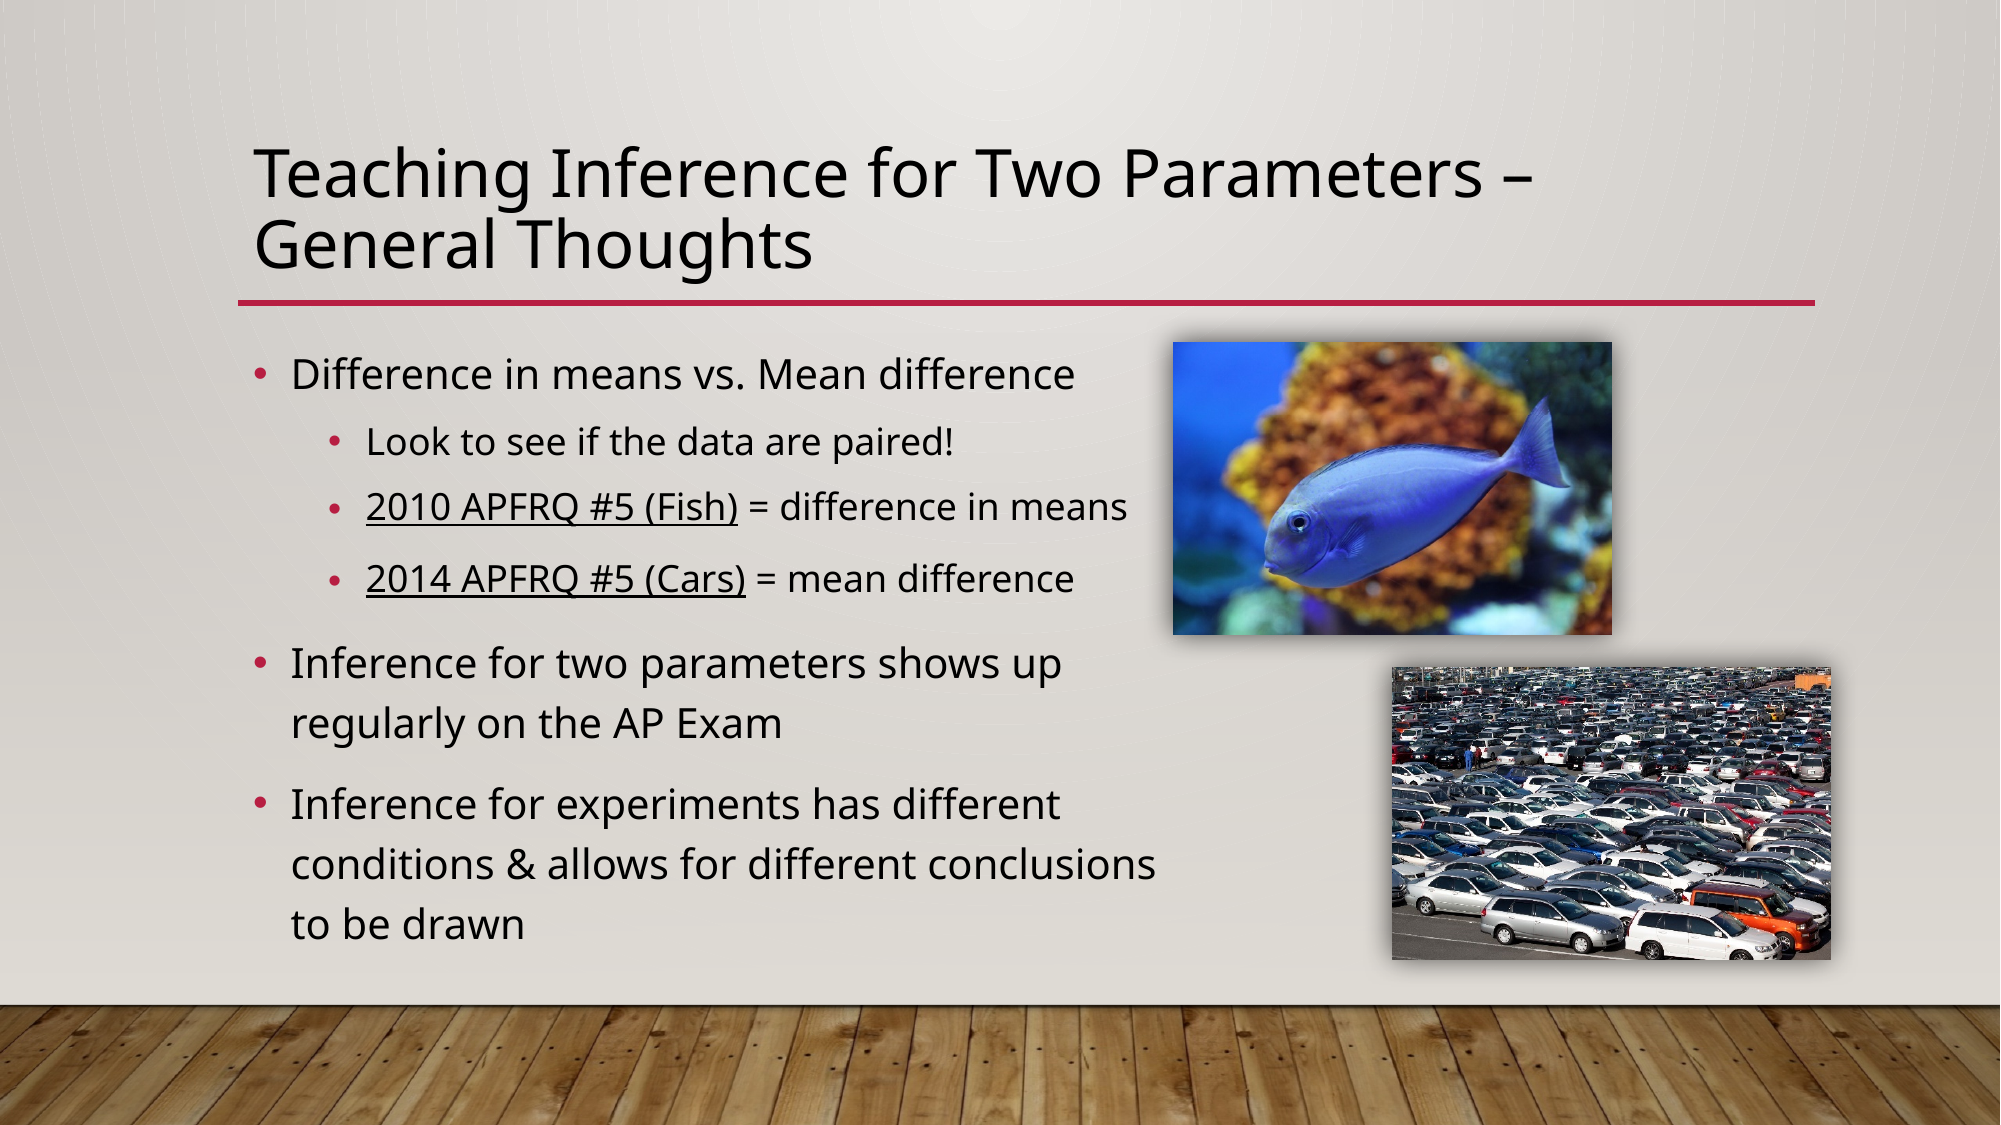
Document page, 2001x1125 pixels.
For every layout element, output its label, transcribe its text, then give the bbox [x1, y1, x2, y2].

picture [1392, 667, 1831, 960]
picture [0, 1005, 2000, 1125]
picture [1173, 342, 1612, 636]
title Teaching Inference for Two Parameters – General Thoughts [238, 131, 1814, 305]
list Difference in means vs. Mean difference Look to see if the data are paired! 2010 APFRQ #5 (Fish) = difference in means 2014 APFRQ #5 (Cars) = mean difference Inference for two parameters shows up regularly on the AP Exam Inference for experiments has different conditions & allows for different conclusions to be drawn [238, 330, 1174, 993]
